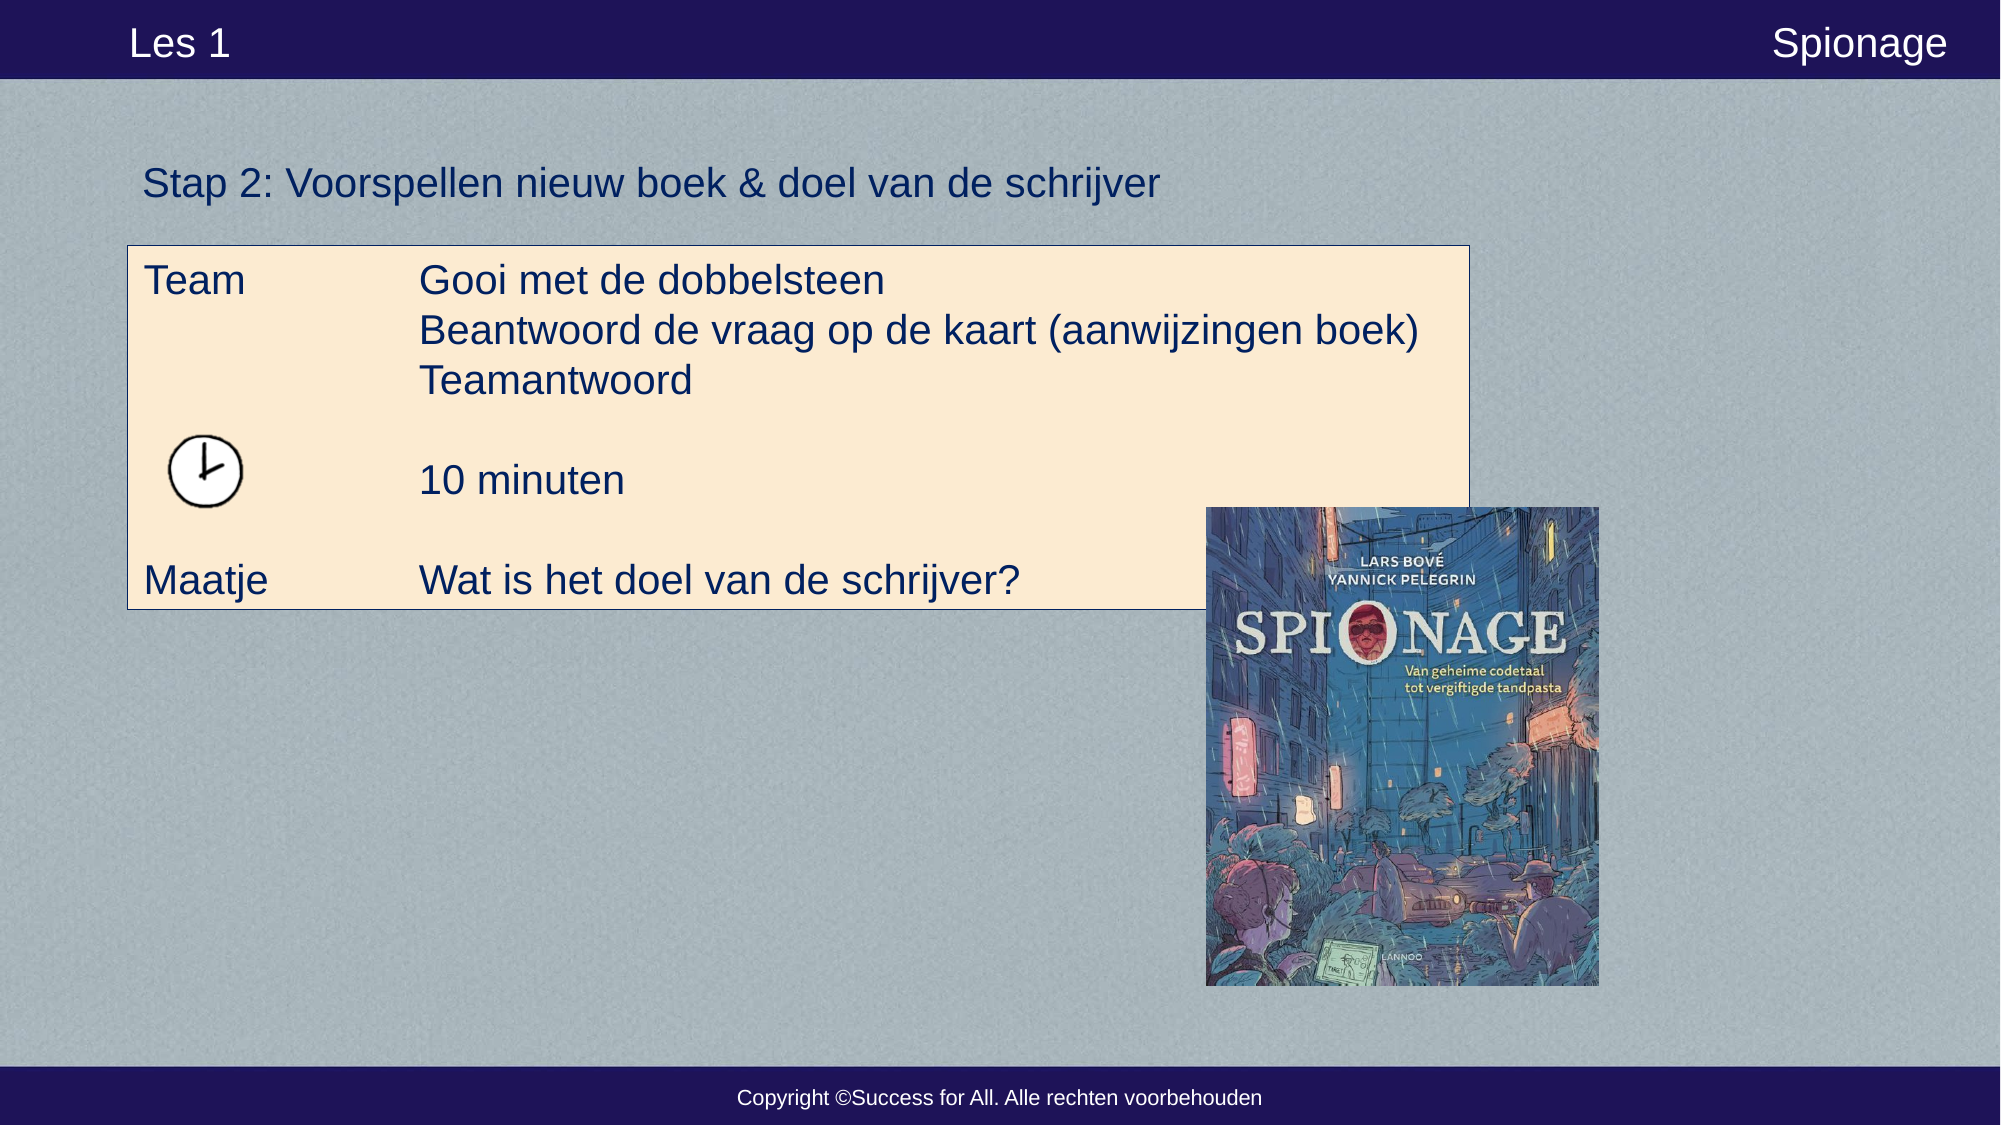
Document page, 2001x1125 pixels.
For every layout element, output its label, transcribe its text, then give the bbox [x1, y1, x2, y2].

text_box Stap 2: Voorspellen nieuw boek & doel van de schrijver [127, 148, 1648, 214]
text_box Les 1 [114, 8, 354, 73]
text_box Spionage [786, 8, 1963, 123]
text_box Copyright ©Success for All. Alle rechten voorbehouden [0, 1076, 2000, 1125]
picture [0, 0, 2001, 1125]
text_box Team Gooi met de dobbelsteen Beantwoord de vraag op de kaart (aanwijzingen boek) Teamantwoord 10 minuten Maatje Wat is het doel van de schrijver? [127, 245, 1470, 610]
